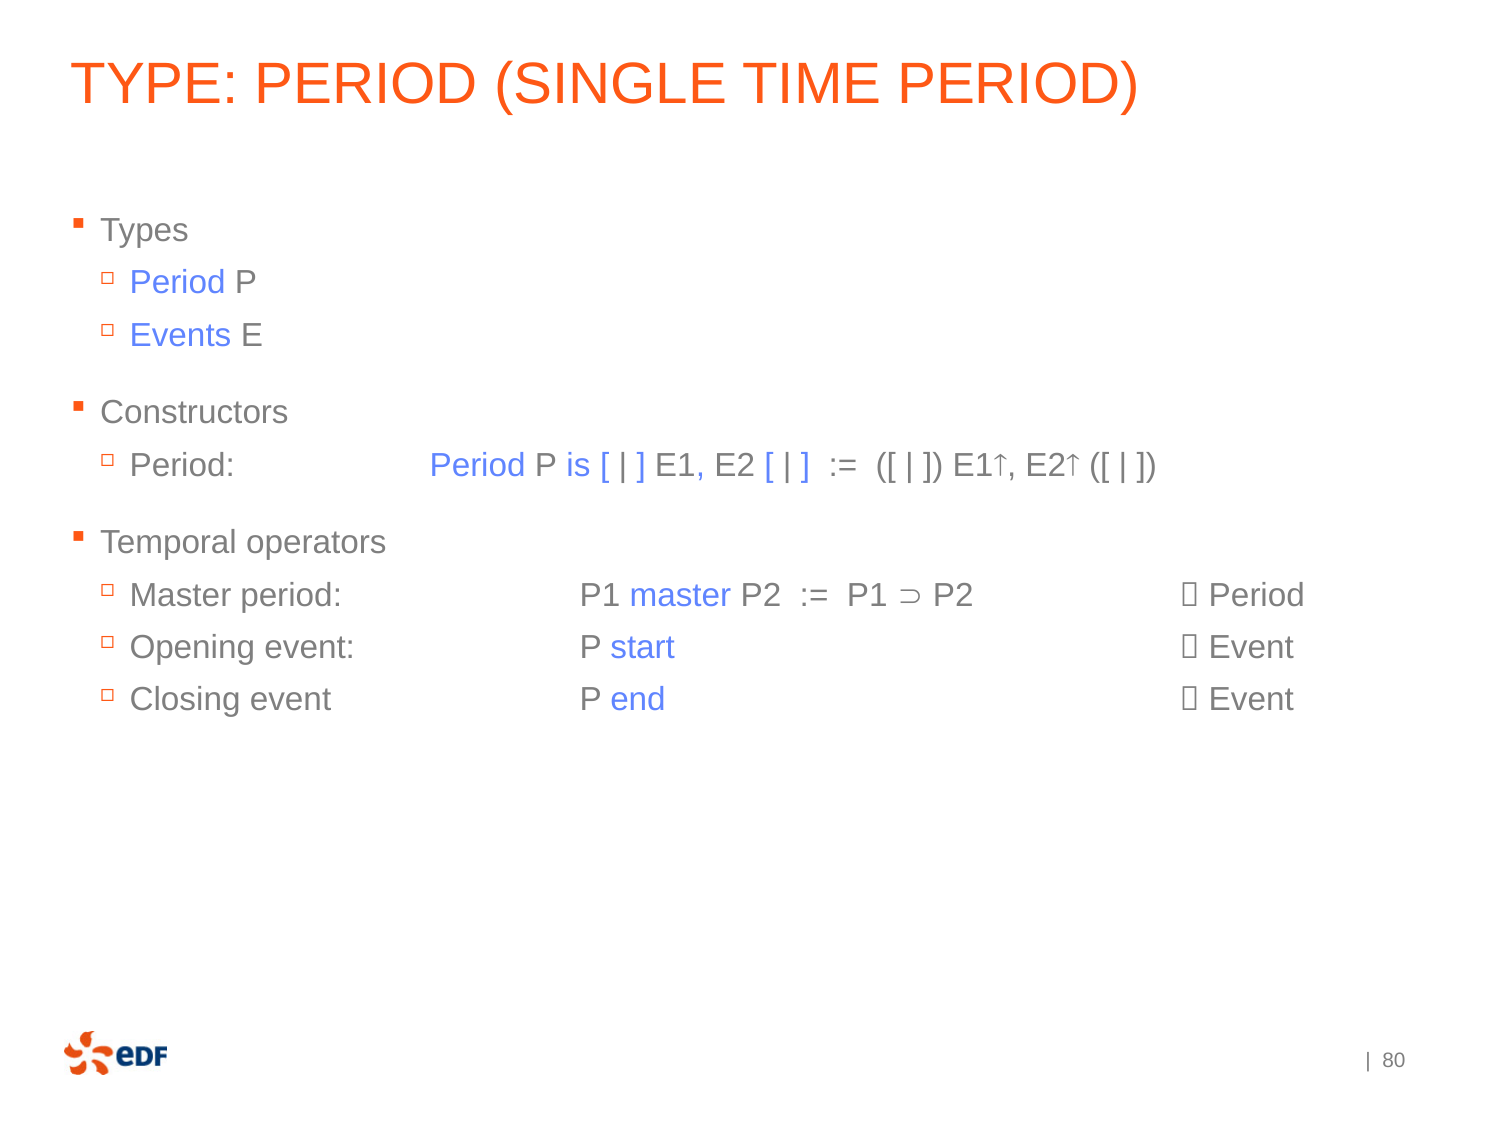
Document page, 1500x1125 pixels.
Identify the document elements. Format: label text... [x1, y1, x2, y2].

title Type: period (single time period) [64, 45, 1436, 185]
picture [64, 1031, 167, 1075]
list Types Period P Events E Constructors Period: Period P is [ | ] E1, E2 [ | ] := ([ | ]) E1, E2 ([ | ]) Temporal operators Master period: P1 master P2 := P1  P2  Period Opening event: P start  Event Closing event P end  Event [64, 208, 1436, 1005]
